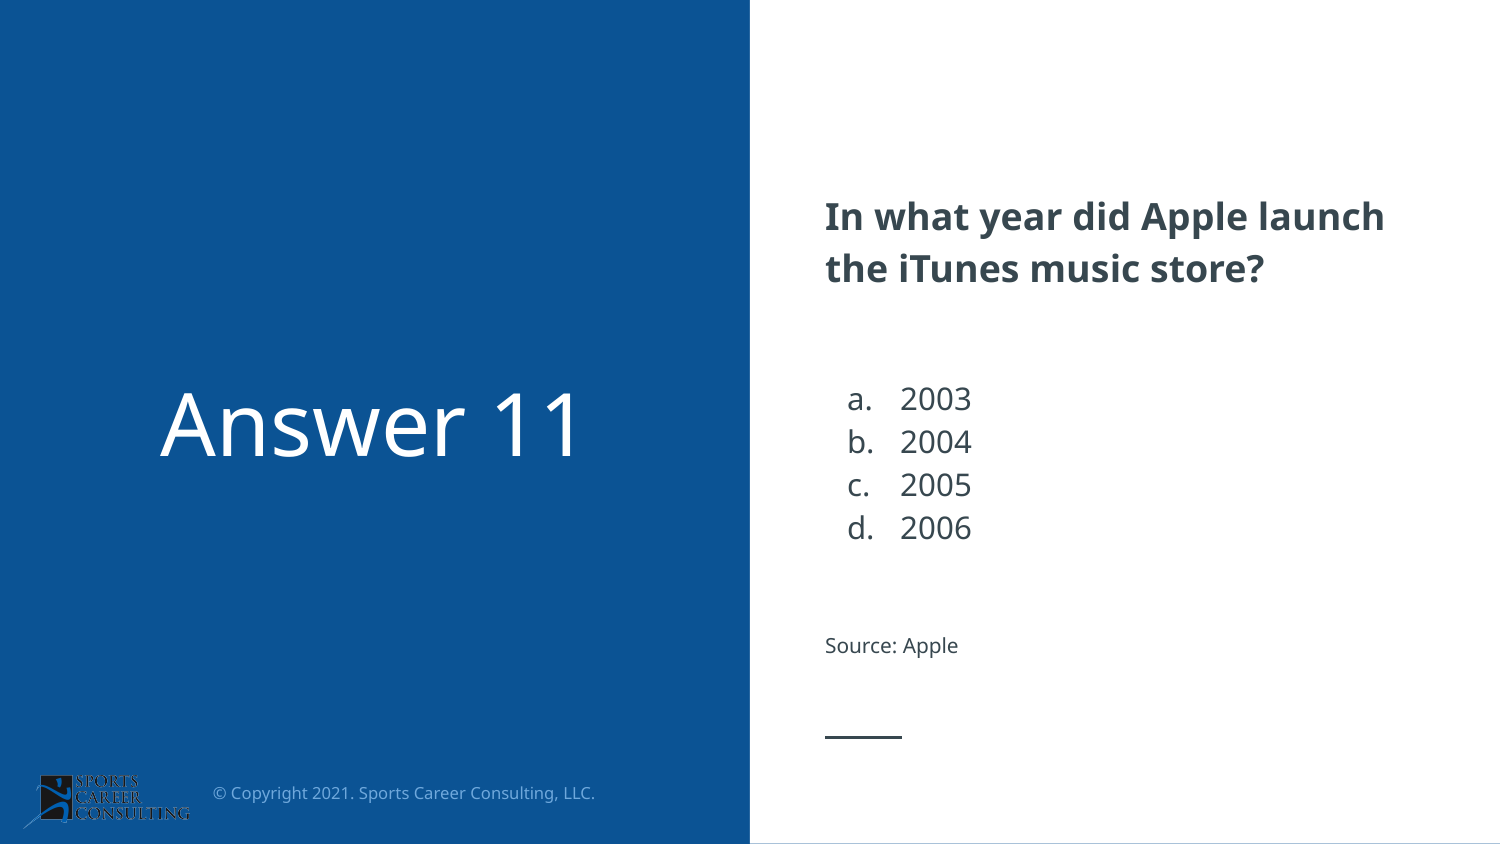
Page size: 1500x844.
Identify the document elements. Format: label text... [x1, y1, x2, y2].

list In what year did Apple launch the iTunes music store? 2003 2004 2005 2006 Source: Apple [810, 118, 1455, 725]
text_box © Copyright 2021. Sports Career Consulting, LLC. [197, 767, 750, 838]
title Answer 11 [43, 298, 708, 546]
picture [22, 774, 190, 829]
